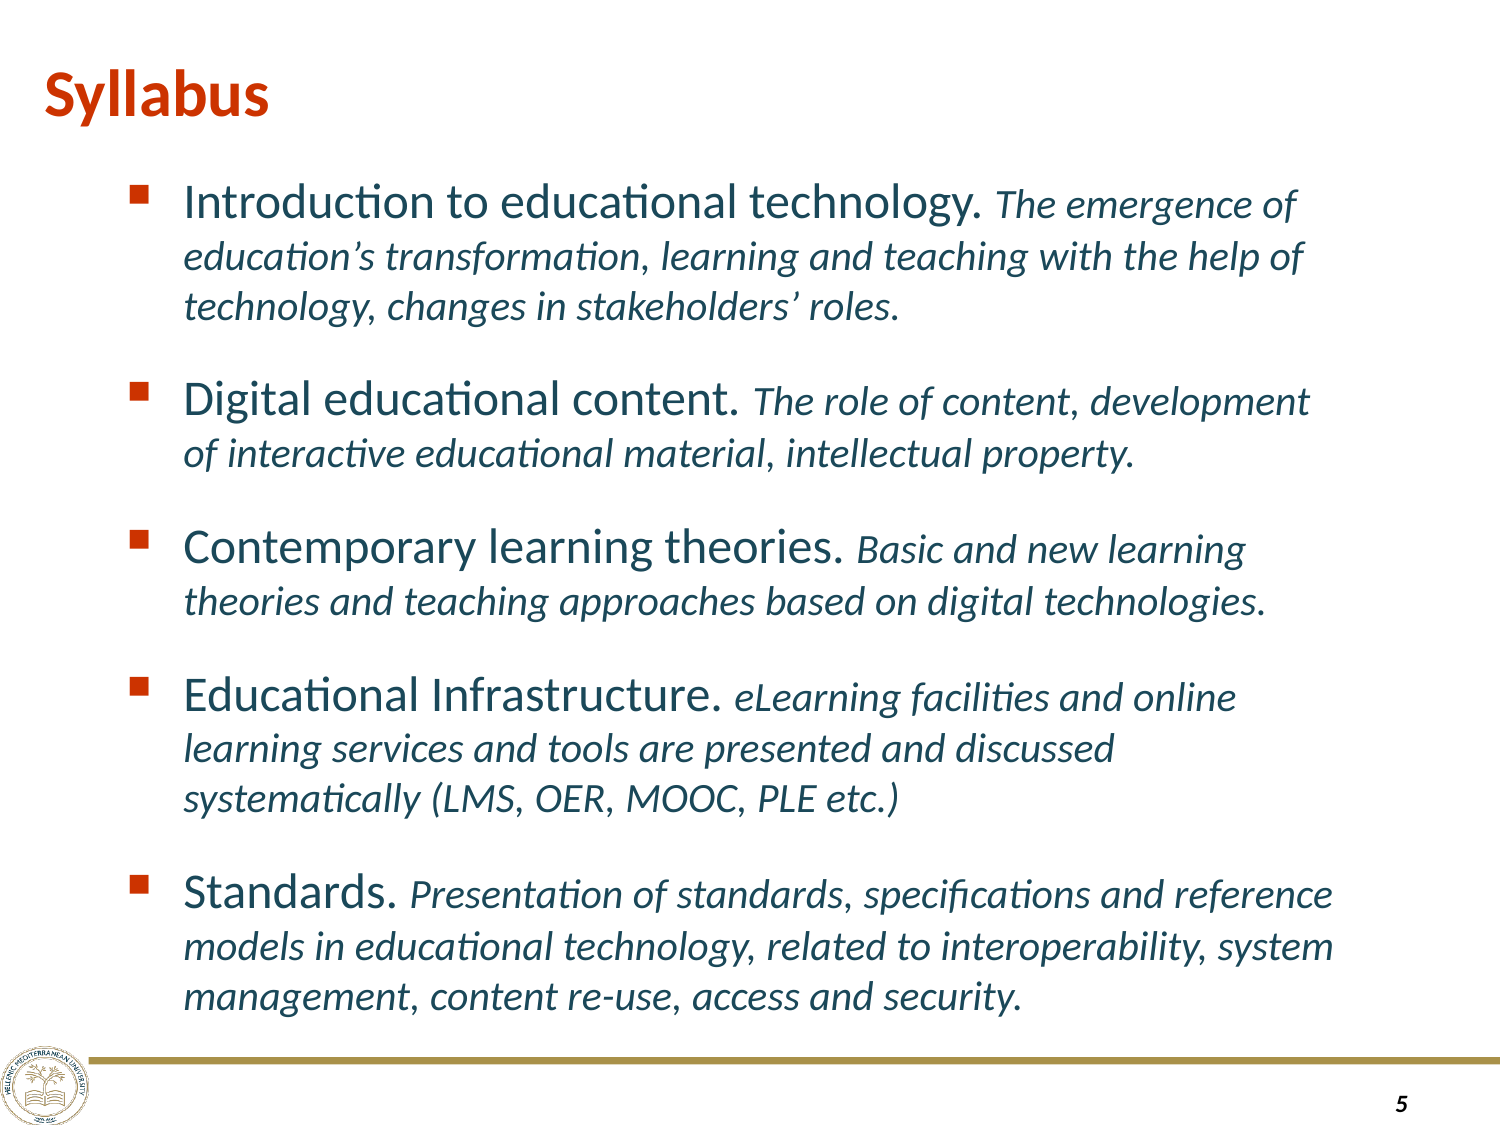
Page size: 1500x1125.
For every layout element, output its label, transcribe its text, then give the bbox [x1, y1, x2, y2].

title Syllabus [29, 42, 1471, 138]
picture [0, 1046, 89, 1125]
list Introduction to educational technology. The emergence of education’s transformation, learning and teaching with the help of technology, changes in stakeholders’ roles. Digital educational content. The role of content, development of interactive educational material, intellectual property. Contemporary learning theories. Basic and new learning theories and teaching approaches based on digital technologies. Educational Infrastructure. eLearning facilities and online learning services and tools are presented and discussed systematically (LMS, OER, MOOC, PLE etc.) Standards. Presentation of standards, specifications and reference models in educational technology, related to interoperability, system management, content re-use, access and security. [112, 160, 1365, 1036]
slide_number 5 [1380, 1079, 1500, 1125]
